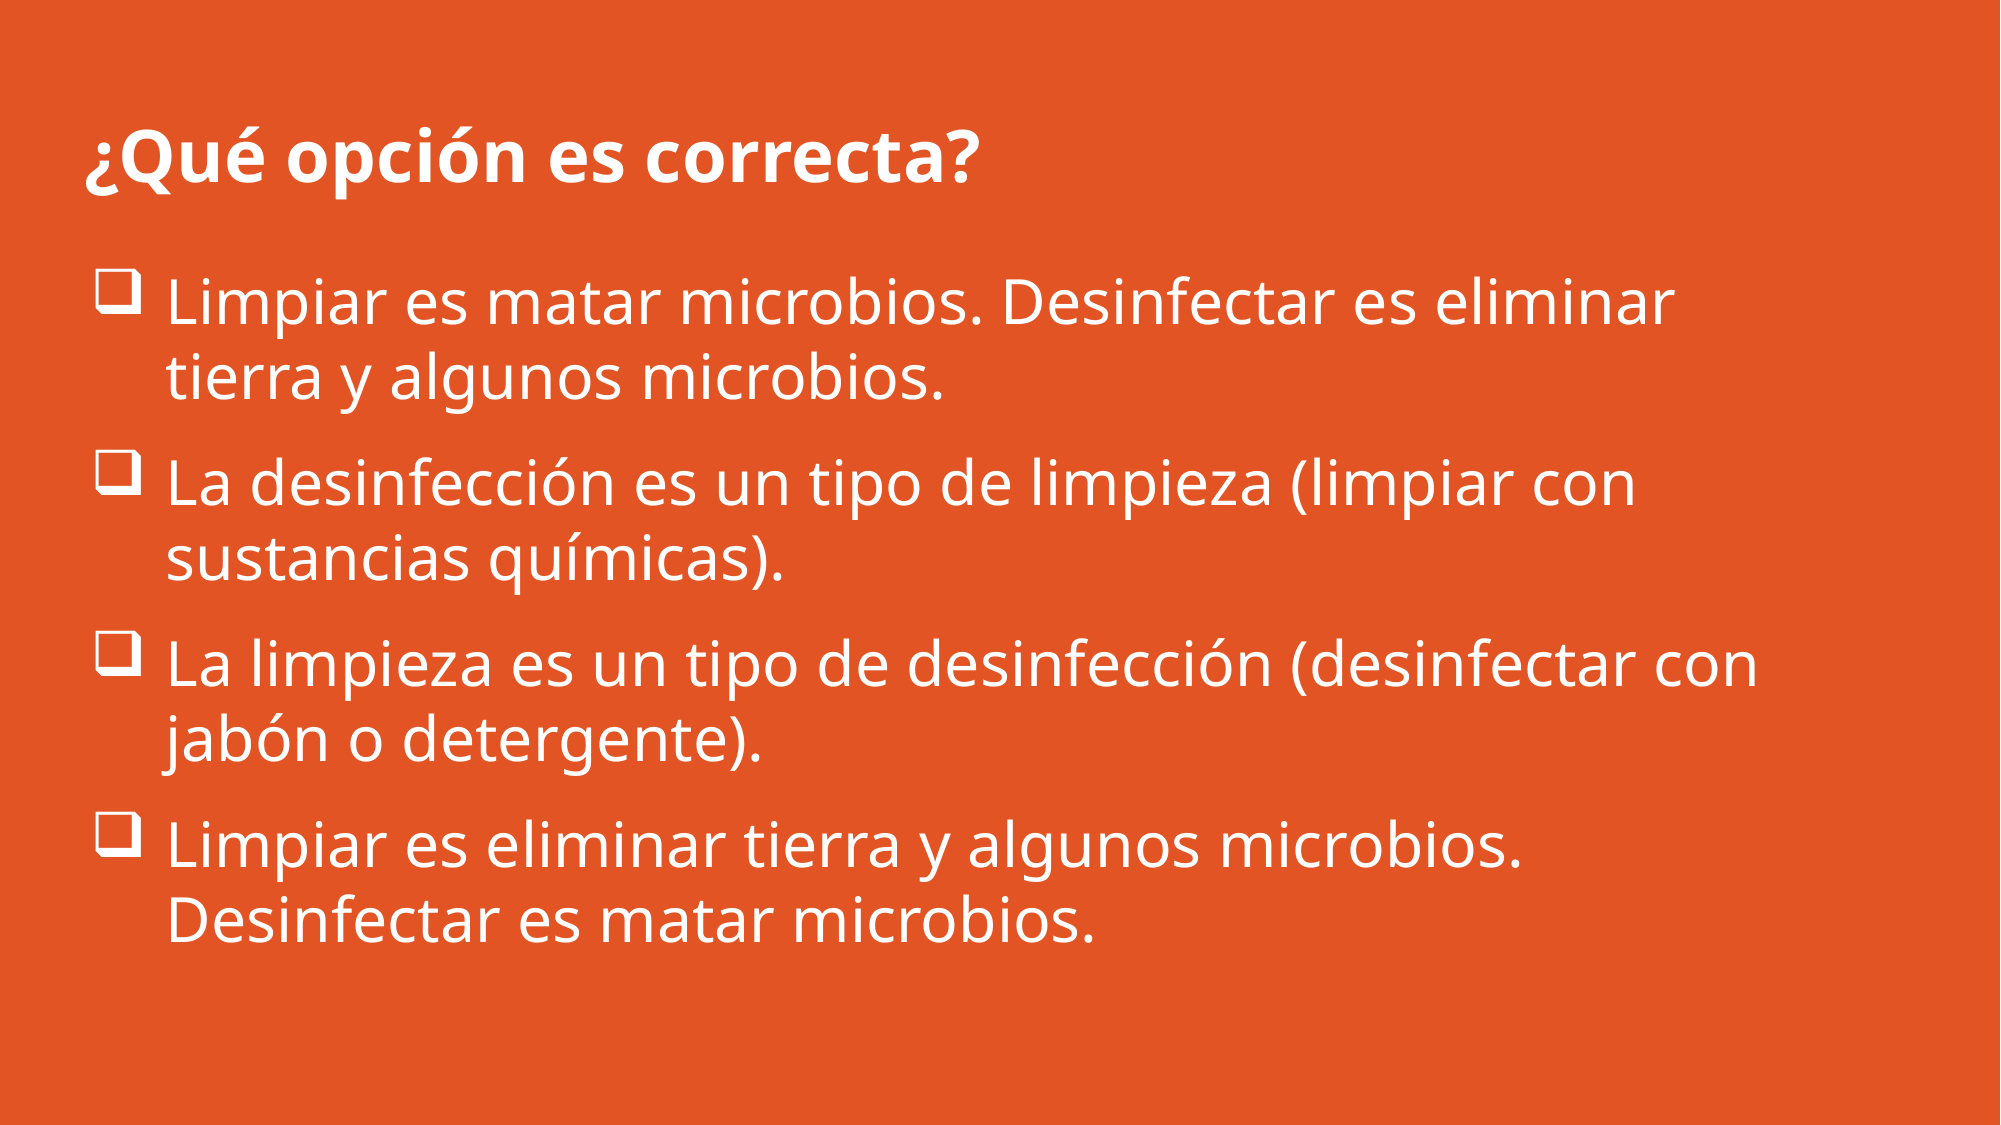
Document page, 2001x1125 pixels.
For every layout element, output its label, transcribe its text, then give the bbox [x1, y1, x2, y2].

text_box Limpiar es matar microbios. Desinfectar es eliminar tierra y algunos microbios. La desinfección es un tipo de limpieza (limpiar con sustancias químicas). La limpieza es un tipo de desinfección (desinfectar con jabón o detergente). Limpiar es eliminar tierra y algunos microbios. Desinfectar es matar microbios. [69, 254, 1831, 963]
title ¿Qué opción es correcta? [69, 100, 1884, 292]
